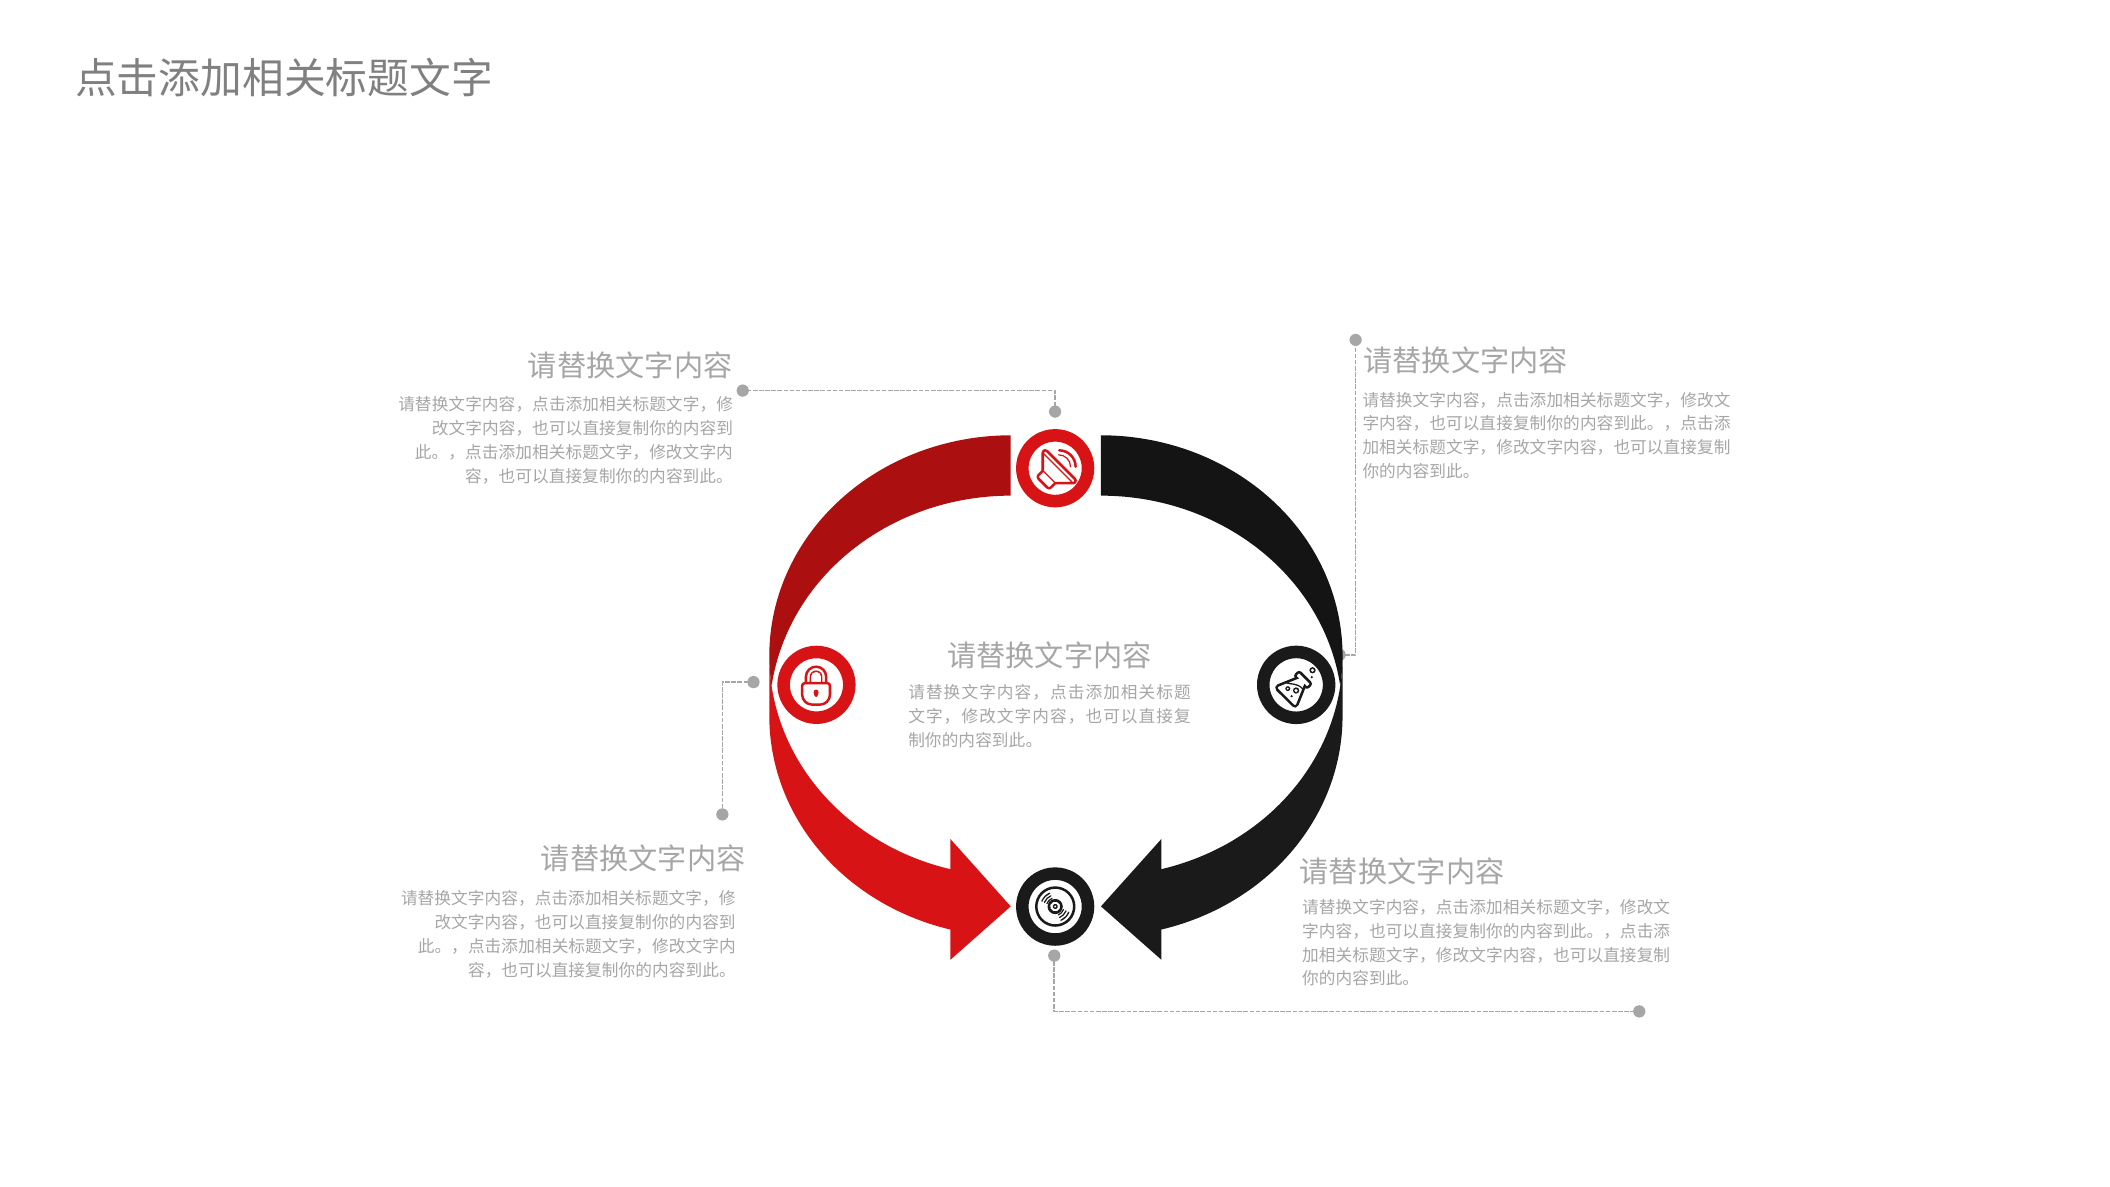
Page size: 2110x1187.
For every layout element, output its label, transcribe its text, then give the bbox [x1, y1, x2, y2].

text_box [1343, 649, 1350, 660]
text_box [716, 802, 729, 821]
text_box [1349, 333, 1362, 348]
text_box [736, 384, 753, 397]
text_box [743, 675, 760, 689]
text_box [1627, 1005, 1646, 1018]
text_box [1299, 846, 1675, 990]
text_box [769, 435, 1343, 967]
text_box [389, 339, 734, 488]
text_box 点击添加相关标题文字 [59, 44, 563, 107]
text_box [1362, 335, 1736, 483]
text_box [1048, 401, 1062, 418]
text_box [391, 833, 746, 981]
